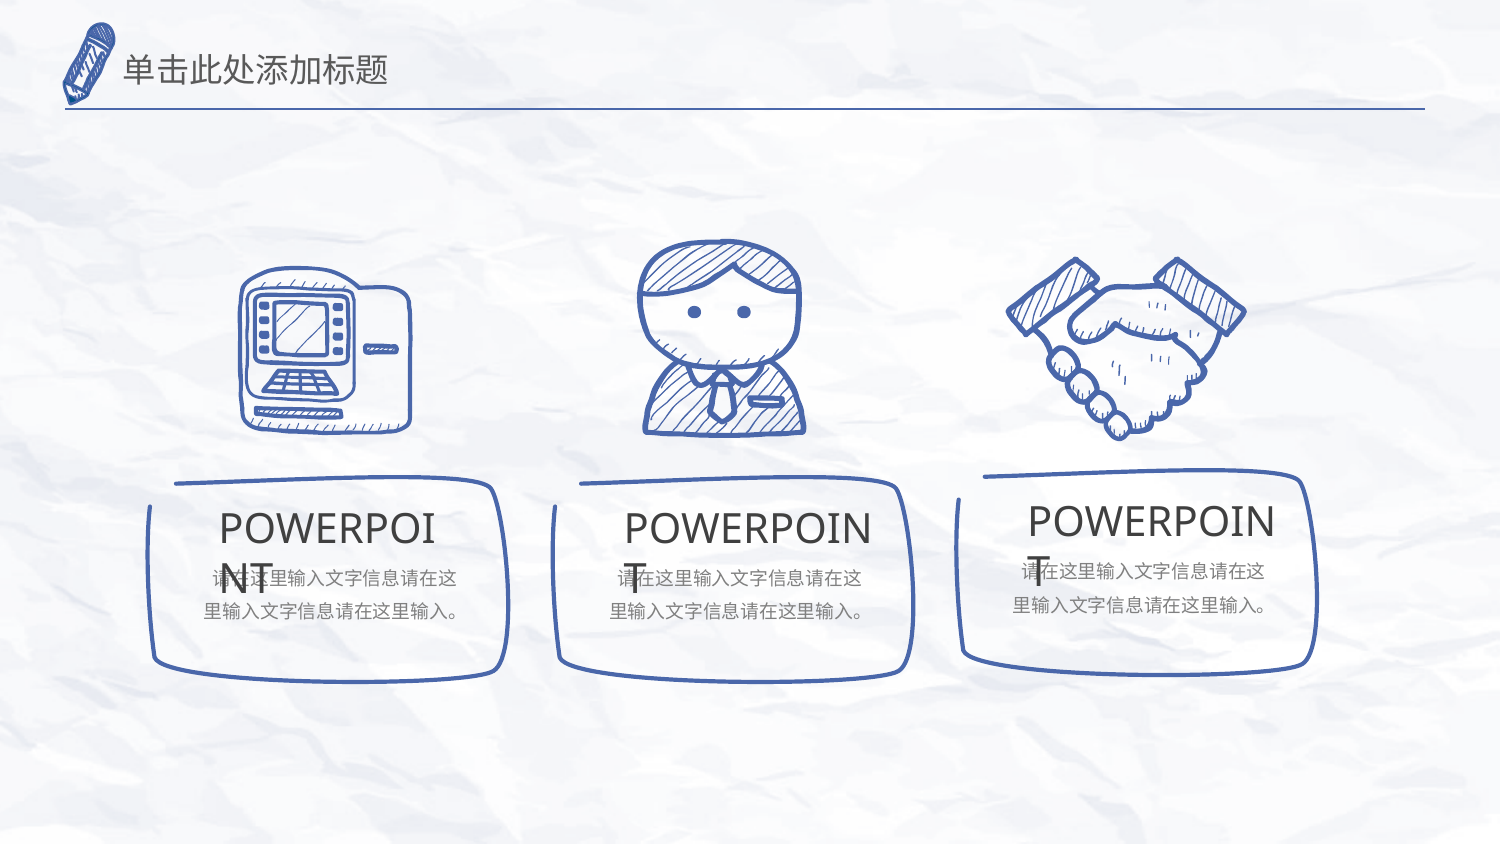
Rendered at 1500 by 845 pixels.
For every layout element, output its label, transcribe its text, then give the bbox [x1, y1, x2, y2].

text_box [237, 265, 413, 436]
text_box POWERPOINT [608, 494, 900, 609]
text_box 请在这里输入文字信息请在这里输入文字信息请在这里输入。 [189, 547, 481, 664]
text_box [145, 475, 511, 685]
text_box POWERPOINT [1012, 487, 1305, 602]
text_box [954, 468, 1320, 678]
text_box 请在这里输入文字信息请在这里输入文字信息请在这里输入。 [594, 547, 886, 664]
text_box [636, 238, 807, 439]
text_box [1005, 256, 1247, 442]
text_box 请在这里输入文字信息请在这里输入文字信息请在这里输入。 [997, 540, 1290, 657]
text_box [550, 475, 916, 685]
text_box POWERPOINT [203, 494, 481, 609]
